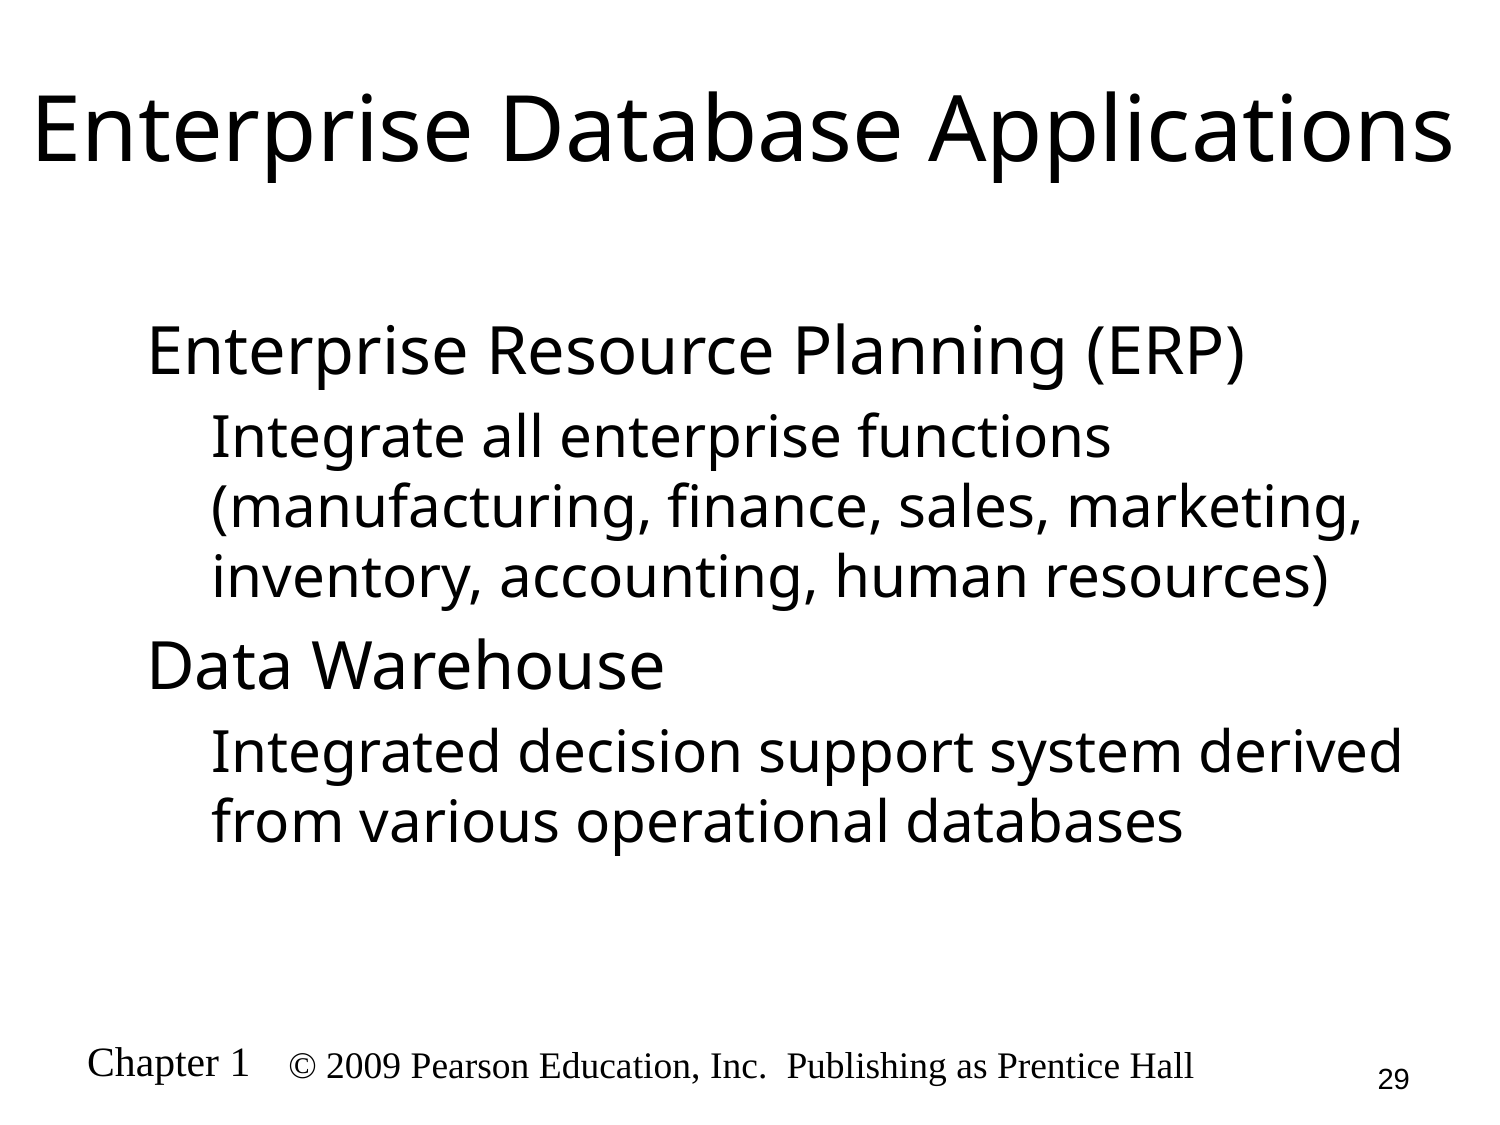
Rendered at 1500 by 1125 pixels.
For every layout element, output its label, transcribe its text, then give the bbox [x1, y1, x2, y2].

title Enterprise Database Applications [12, 12, 1476, 238]
list Enterprise Resource Planning (ERP) Integrate all enterprise functions (manufacturing, finance, sales, marketing, inventory, accounting, human resources) Data Warehouse Integrated decision support system derived from various operational databases [74, 299, 1426, 926]
slide_number 29 [1074, 1024, 1426, 1103]
